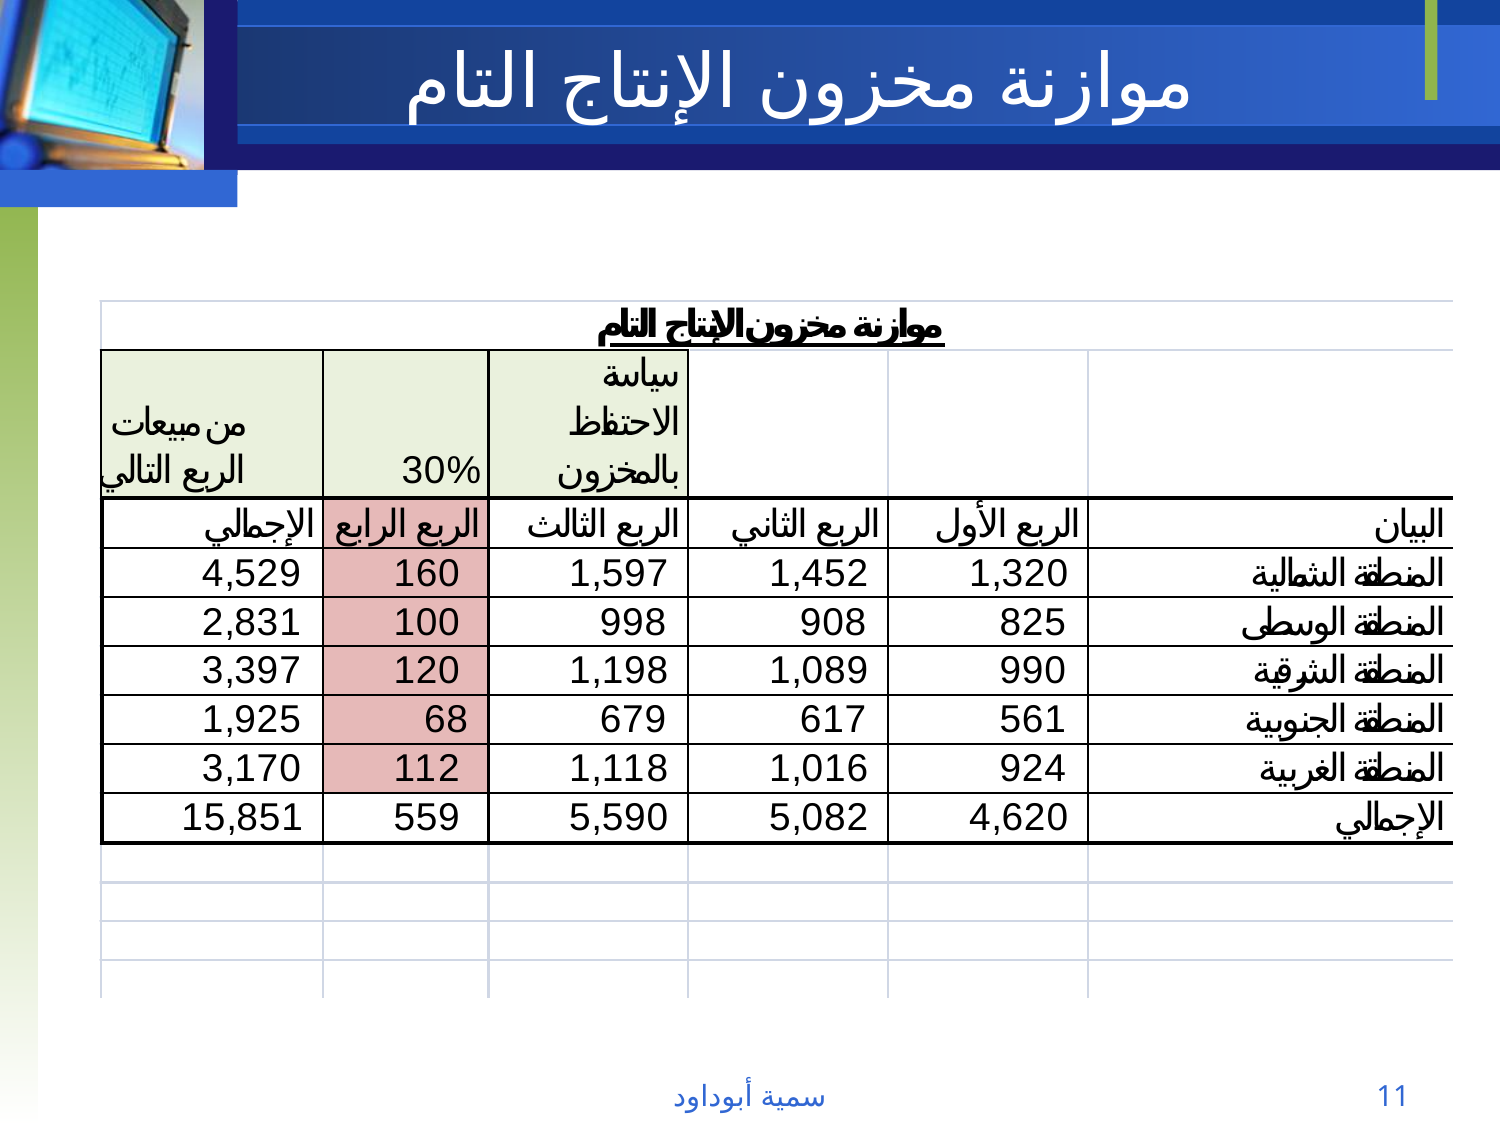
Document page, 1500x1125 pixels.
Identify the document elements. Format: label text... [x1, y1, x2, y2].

slide_number 11 [1074, 1069, 1426, 1111]
title موازنة مخزون الإنتاج التام [237, 33, 1363, 122]
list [99, 299, 1456, 1001]
footer سمية أبوداود [512, 1069, 988, 1111]
picture [0, 0, 204, 169]
